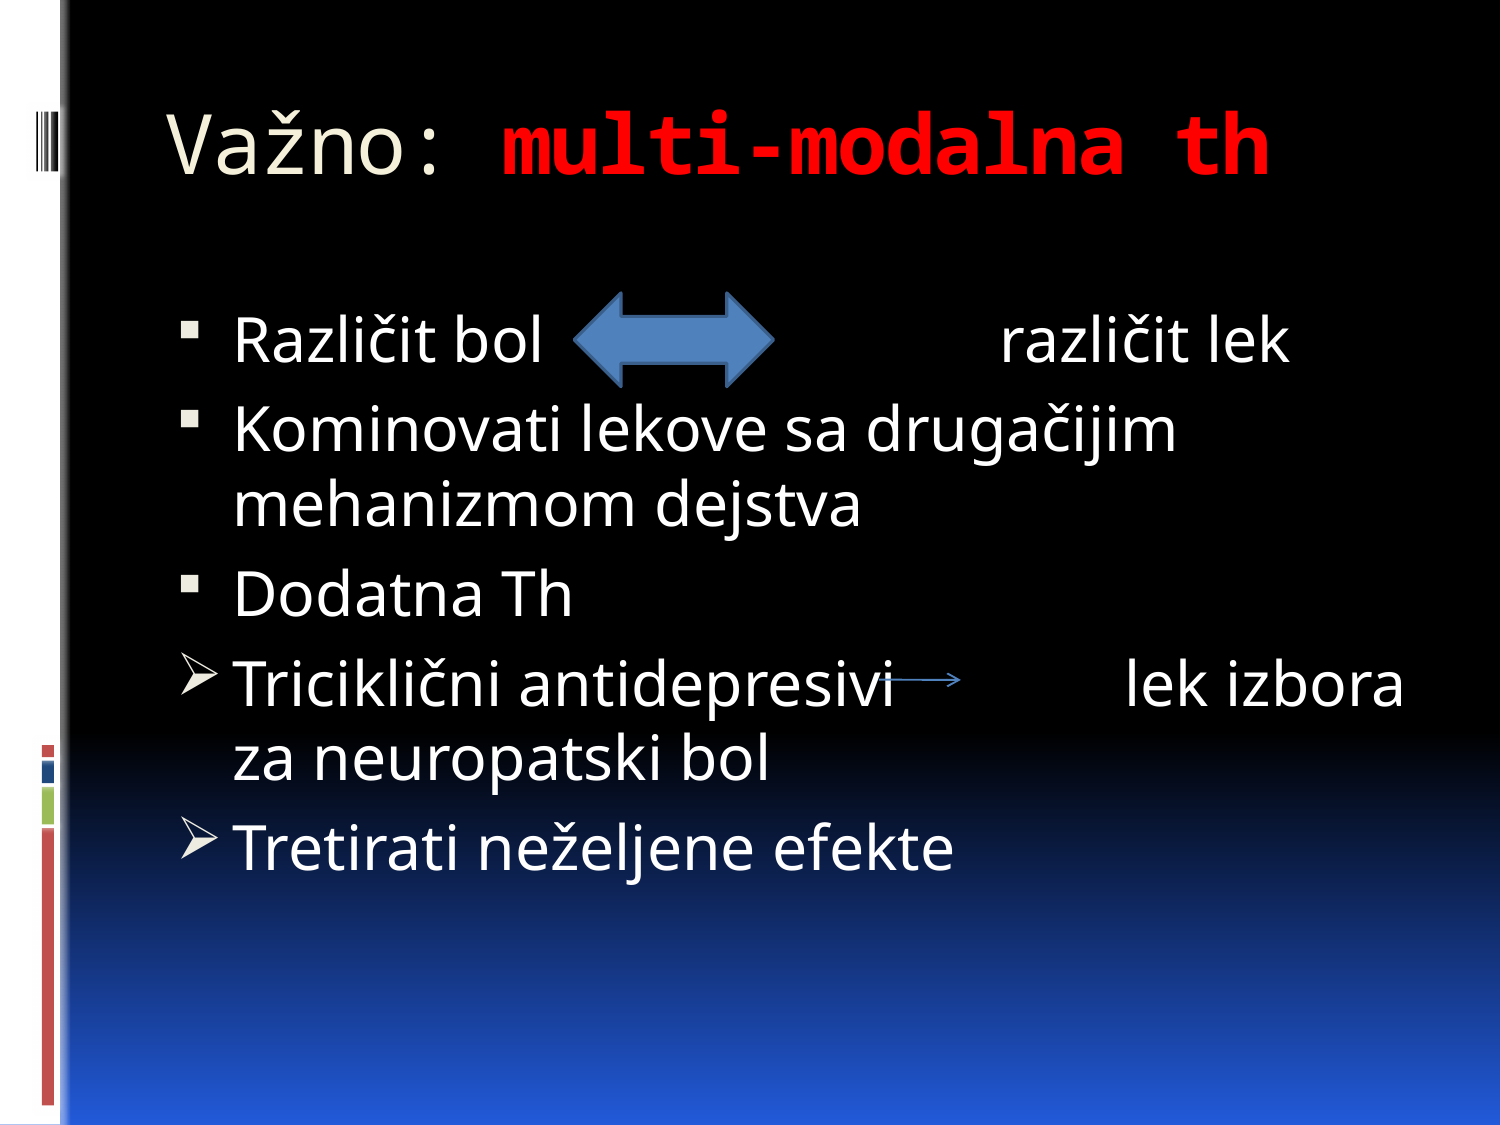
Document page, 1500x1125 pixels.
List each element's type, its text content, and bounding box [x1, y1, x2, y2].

list Različit bol različit lek Kominovati lekove sa drugačijim mehanizmom dejstva Dodatna Th Triciklični antidepresivi lek izbora za neuropatski bol Tretirati neželjene efekte [150, 292, 1425, 1043]
text_box [573, 291, 775, 389]
title Važno: multi-modalna th [150, 83, 1425, 234]
